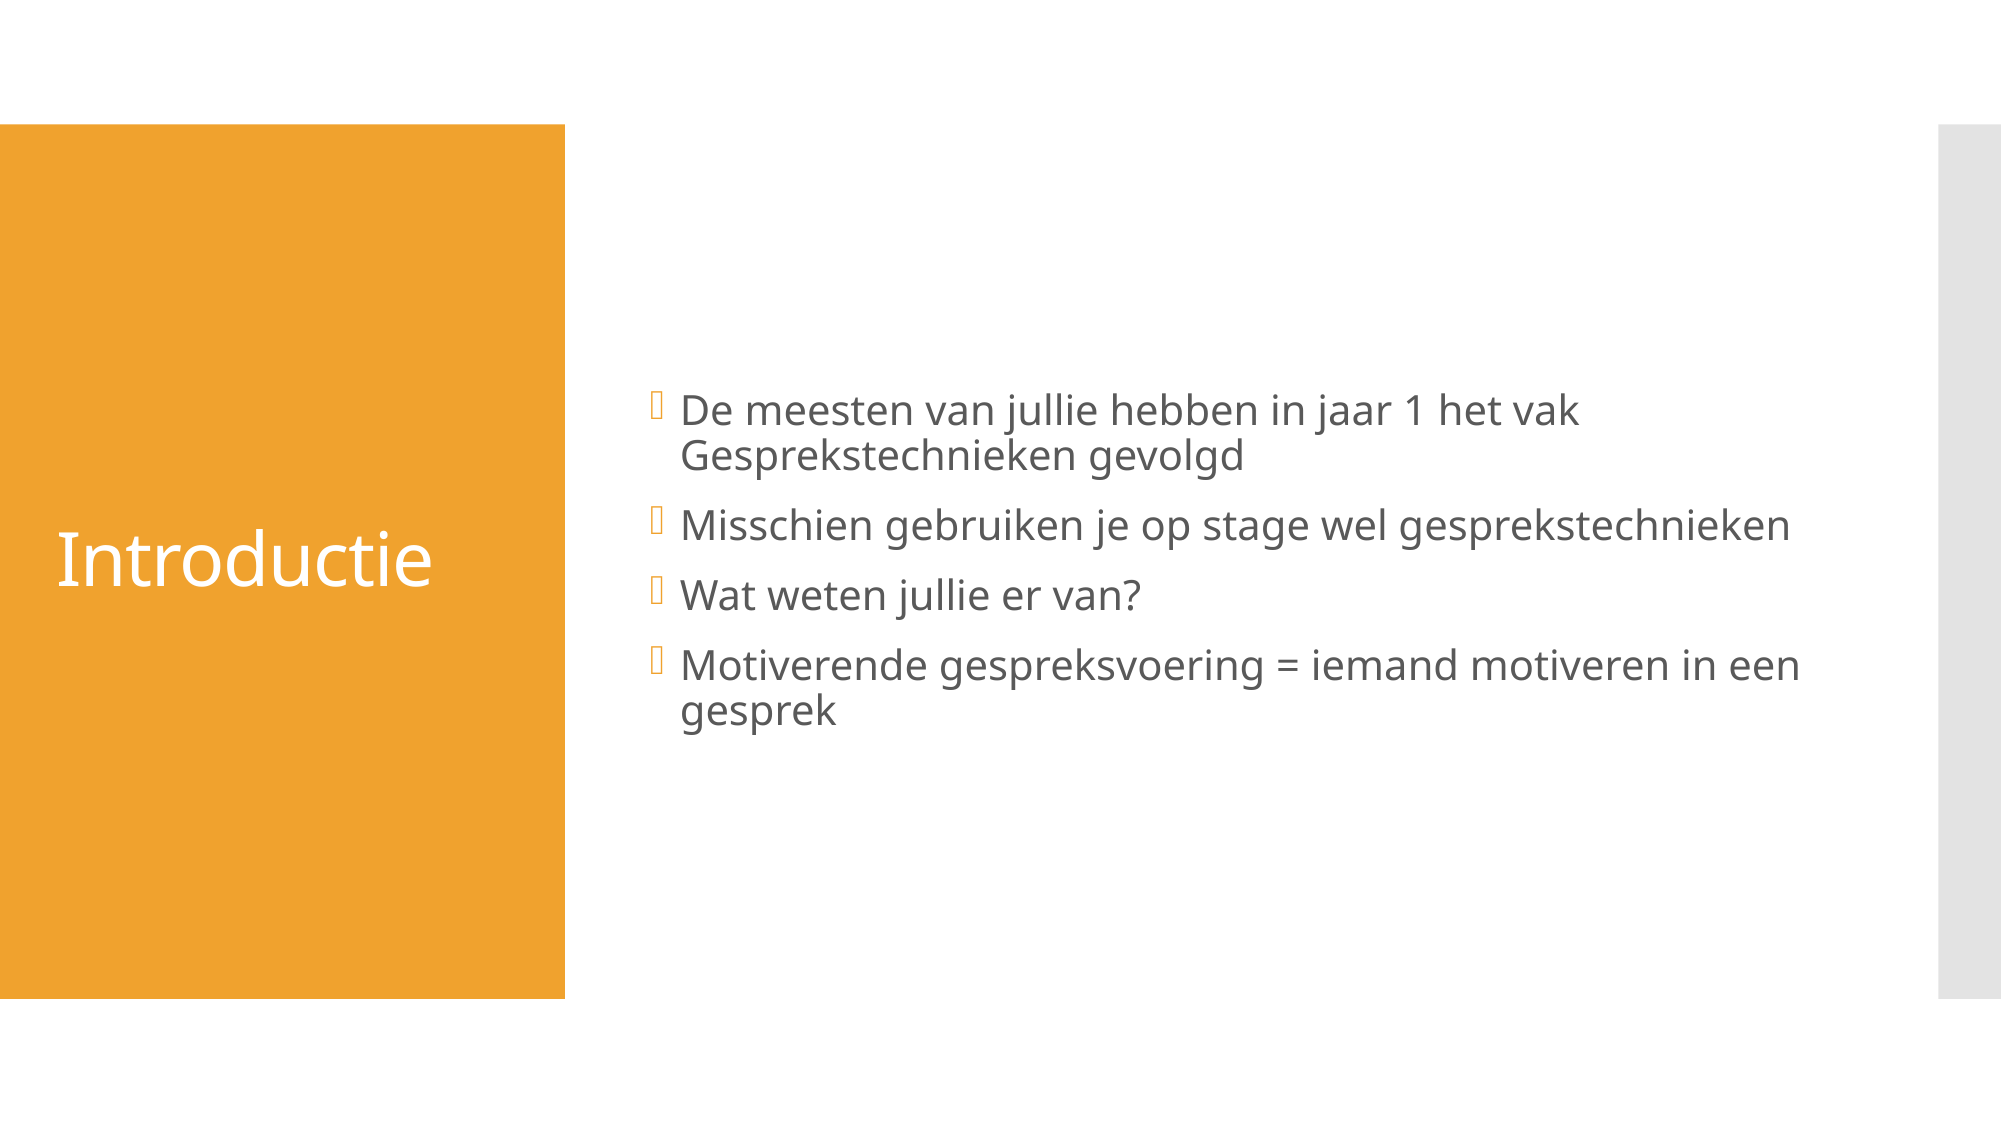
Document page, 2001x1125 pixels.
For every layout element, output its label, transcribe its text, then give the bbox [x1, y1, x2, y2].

list De meesten van jullie hebben in jaar 1 het vak Gesprekstechnieken gevolgd Misschien gebruiken je op stage wel gesprekstechnieken Wat weten jullie er van? Motiverende gespreksvoering = iemand motiveren in een gesprek [634, 141, 1835, 982]
title Introductie [41, 184, 525, 940]
